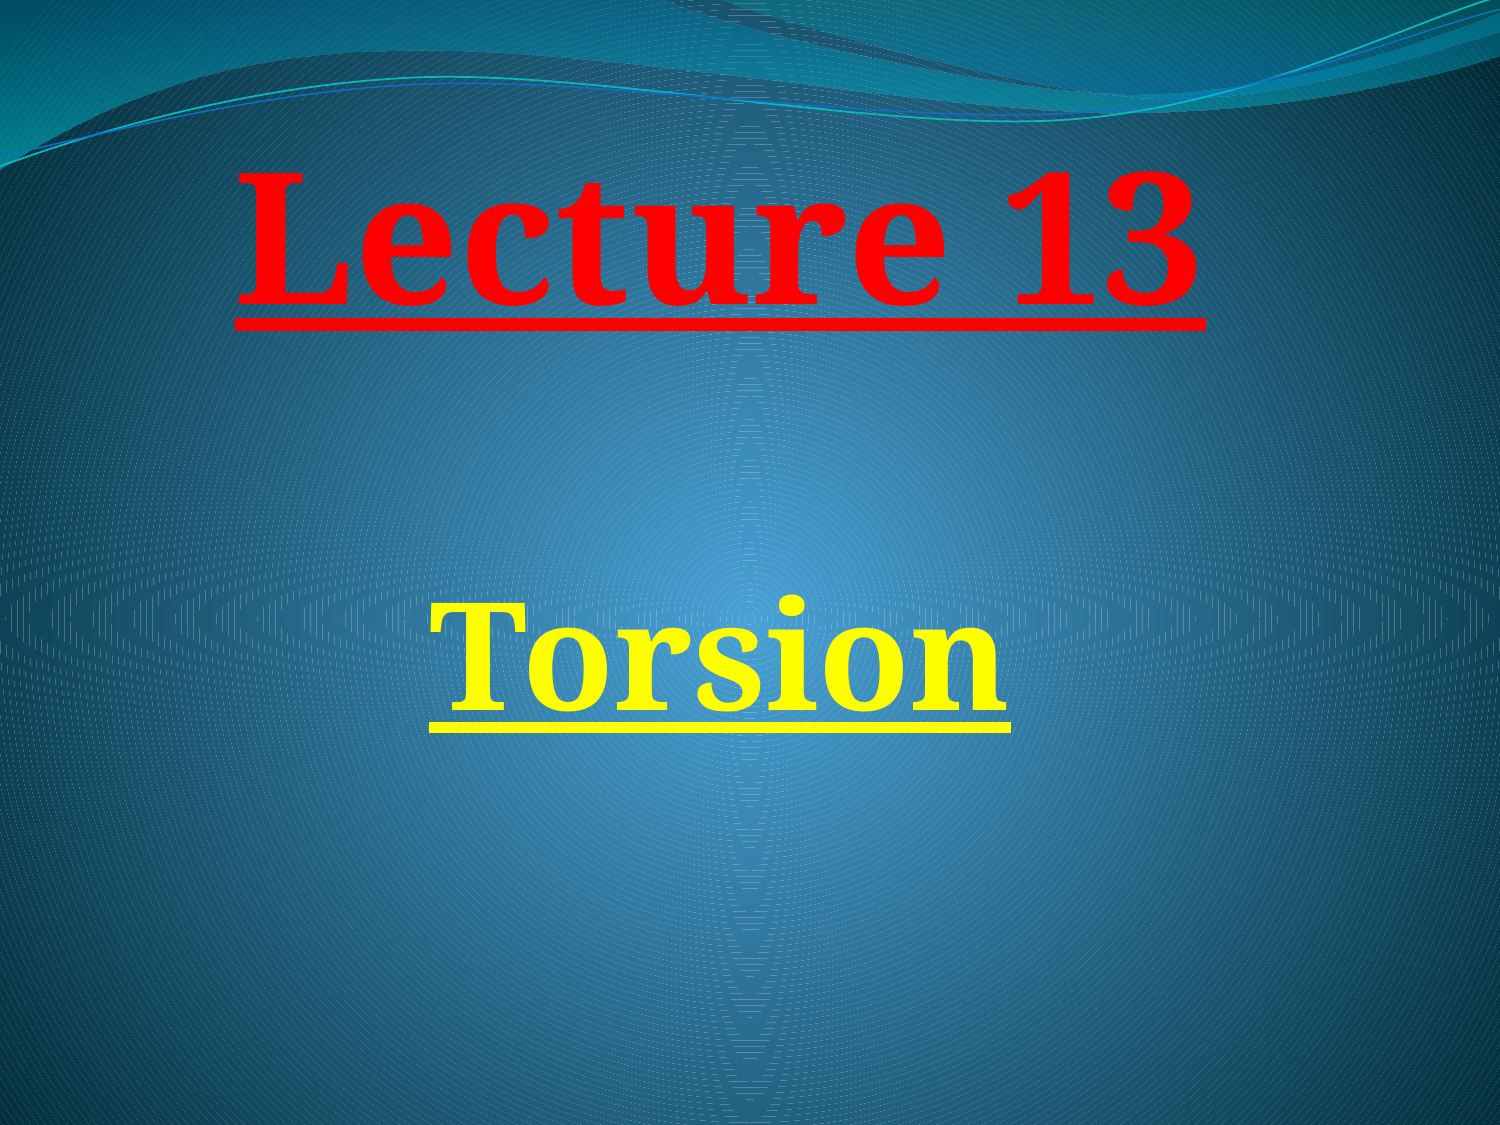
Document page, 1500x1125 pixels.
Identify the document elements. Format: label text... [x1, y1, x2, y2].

text_box Lecture 13 Torsion [76, 113, 1365, 749]
